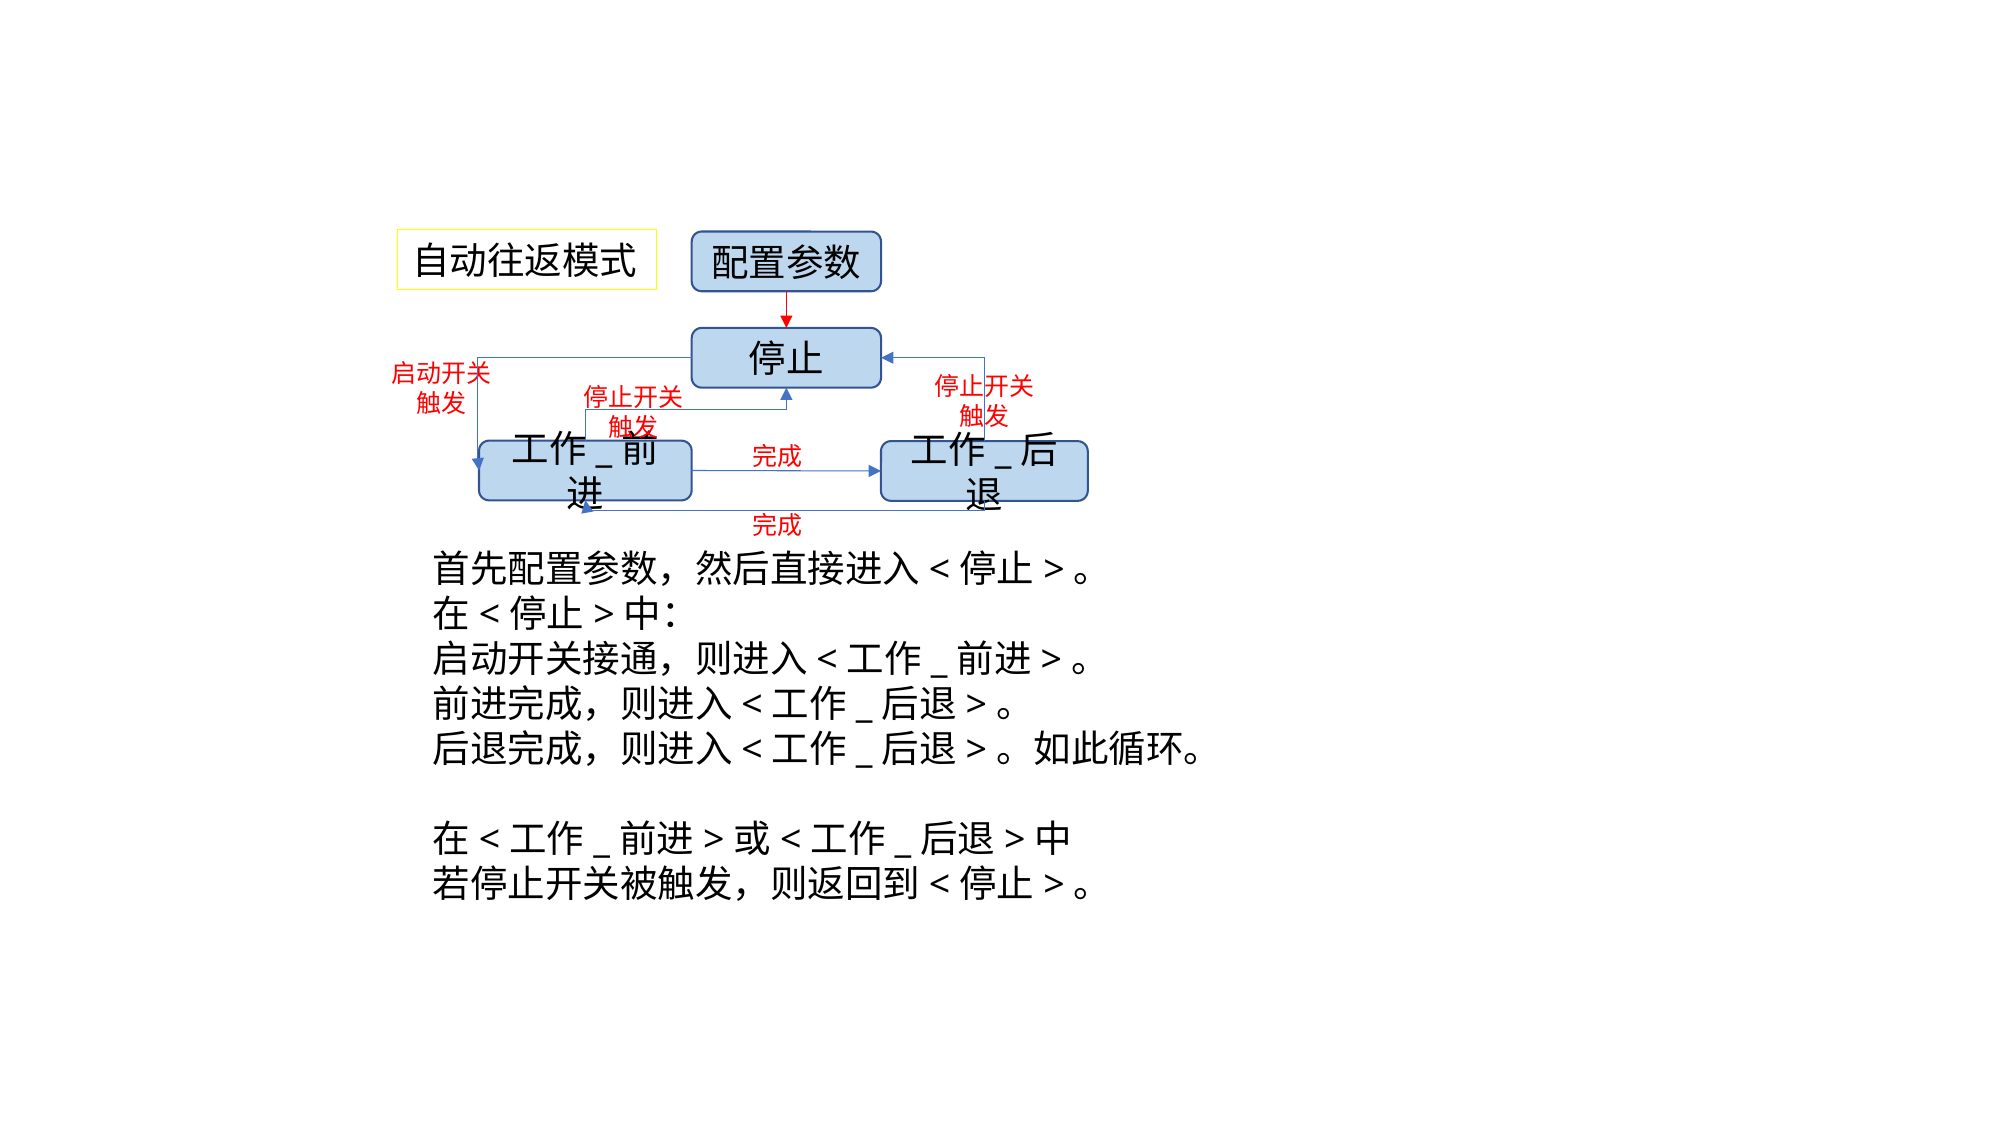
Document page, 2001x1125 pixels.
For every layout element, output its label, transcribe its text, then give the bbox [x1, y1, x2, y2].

text_box 停止开关 触发 [975, 363, 984, 438]
text_box 完成 [786, 501, 873, 547]
text_box 完成 [786, 471, 873, 479]
text_box 完成 [682, 501, 784, 547]
text_box 停止 [713, 326, 784, 389]
text_box 停止开关 触发 [713, 410, 717, 450]
text_box 完成 [713, 433, 784, 470]
text_box 停止开关 触发 [985, 363, 1080, 438]
text_box 自动往返模式 [397, 229, 657, 290]
text_box 停止 [786, 326, 883, 389]
text_box 完成 [786, 433, 873, 470]
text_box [659, 313, 713, 515]
text_box 停止开关 触发 [713, 374, 717, 409]
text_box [479, 357, 659, 471]
text_box 启动开关 触发 [375, 349, 508, 425]
text_box 配置参数 [690, 230, 883, 293]
text_box 工作_后退 [879, 440, 1089, 502]
text_box 完成 [713, 471, 784, 479]
text_box 工作_前进 [477, 469, 659, 502]
text_box 首先配置参数，然后直接进入<停止>。 在<停止>中： 启动开关接通，则进入<工作_前进>。 前进完成，则进入<工作_后退>。 后退完成，则进入<工作_后退>。如此循环。 在<工作_前进>或<工作_后退>中 若停止开关被触发，则返回到<停止>。 [417, 538, 1210, 913]
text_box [890, 347, 975, 452]
